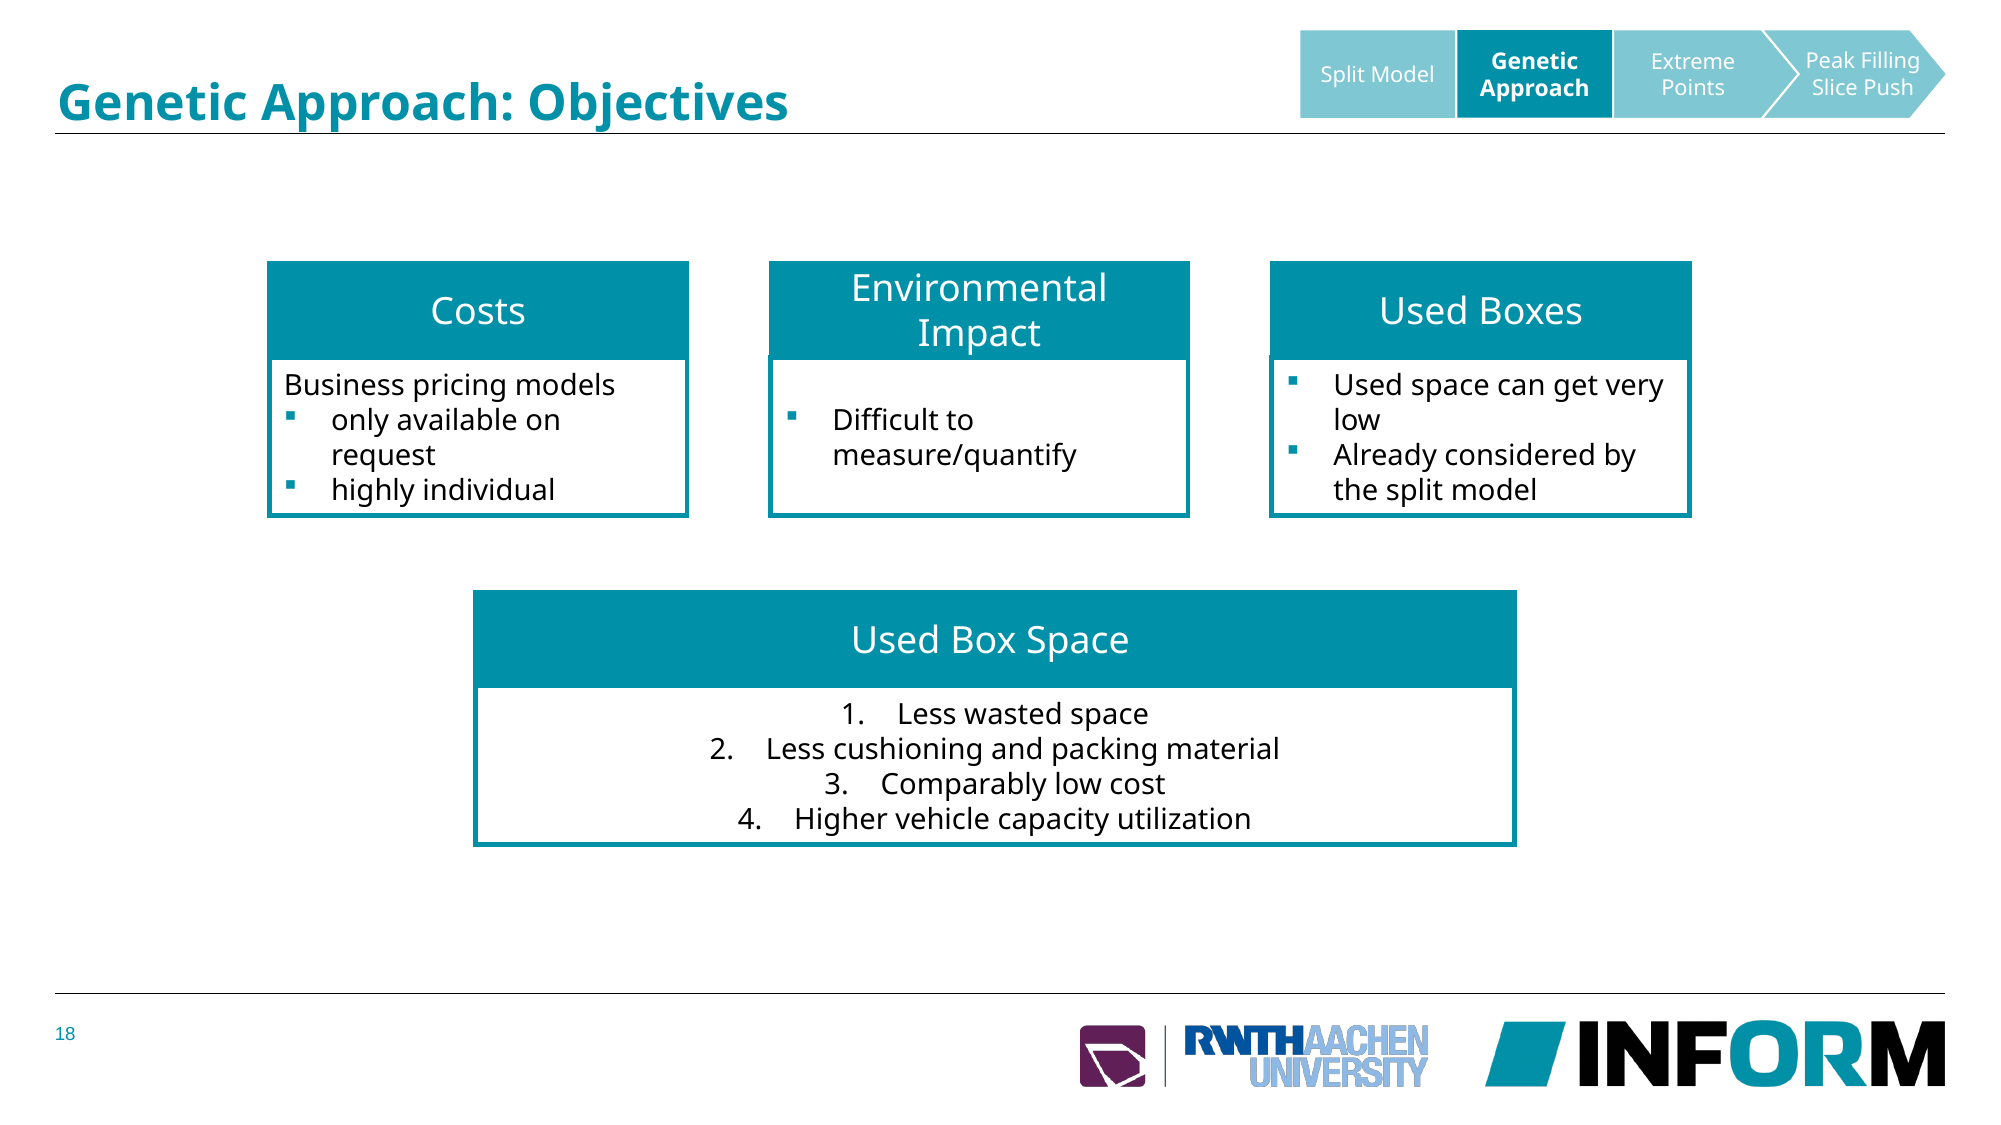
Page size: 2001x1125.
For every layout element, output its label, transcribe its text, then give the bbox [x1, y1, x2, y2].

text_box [1300, 29, 1948, 119]
picture [1485, 1020, 1945, 1087]
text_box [474, 591, 1517, 845]
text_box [1270, 262, 1692, 516]
picture [1080, 1025, 1428, 1087]
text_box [769, 262, 1190, 516]
title Genetic Approach: Objectives [42, 70, 1948, 143]
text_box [268, 262, 689, 516]
